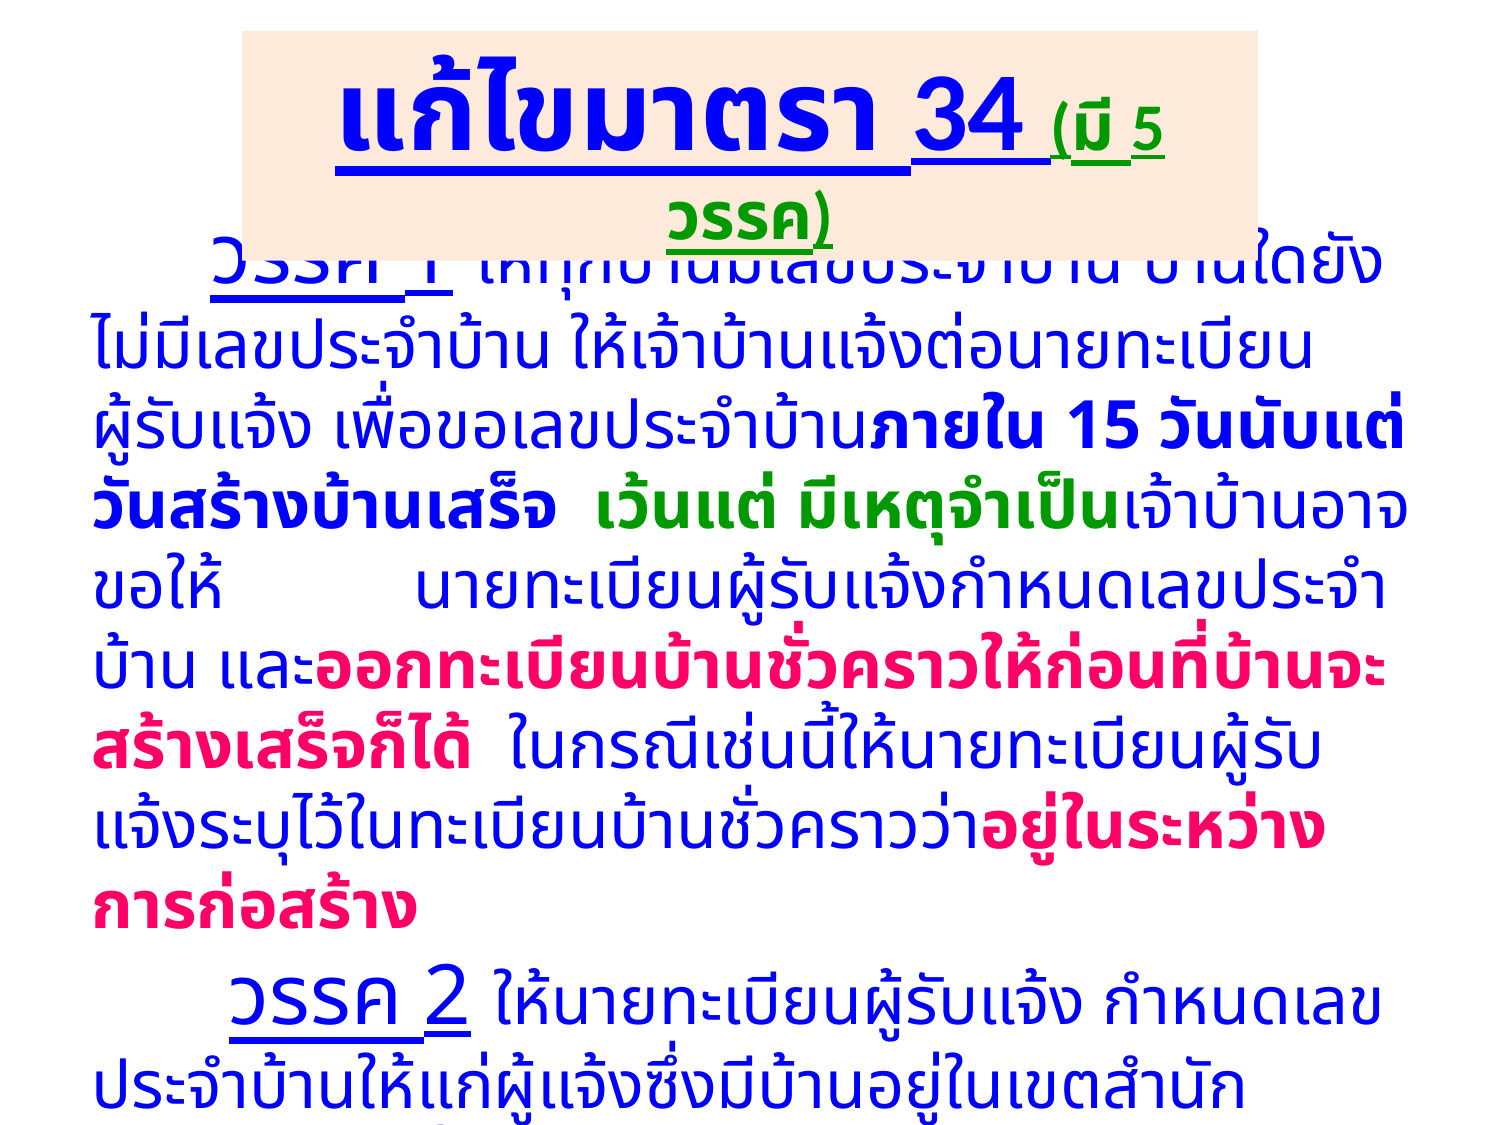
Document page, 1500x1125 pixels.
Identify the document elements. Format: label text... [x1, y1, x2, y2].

text_box แก้ไขมาตรา 34 (มี 5 วรรค) [242, 30, 1258, 261]
text_box วรรค 1 ให้ทุกบ้านมีเลขประจำบ้าน บ้านใดยังไม่มีเลขประจำบ้าน ให้เจ้าบ้านแจ้งต่อนายทะเบียนผู้รับแจ้ง เพื่อขอเลขประจำบ้านภายใน 15 วันนับแต่วันสร้างบ้านเสร็จ เว้นแต่ มีเหตุจำเป็นเจ้าบ้านอาจขอให้ นายทะเบียนผู้รับแจ้งกำหนดเลขประจำบ้าน และออกทะเบียนบ้านชั่วคราวให้ก่อนที่บ้านจะสร้างเสร็จก็ได้ ในกรณีเช่นนี้ให้นายทะเบียนผู้รับแจ้งระบุไว้ในทะเบียนบ้านชั่วคราวว่าอยู่ในระหว่างการก่อสร้าง วรรค 2 ให้นายทะเบียนผู้รับแจ้ง กำหนดเลขประจำบ้านให้แก่ผู้แจ้งซึ่งมีบ้านอยู่ในเขตสำนักทะเบียนท้องถิ่น ภายใน 7 วัน ถ้ามีบ้านอยู่นอกเขตสำนักทะเบียนท้องถิ่นให้กำหนดเลขประจำบ้าน ภายใน 30 วัน ทั้งนี้ นับแต่วันที่ได้รับคำขอ [76, 184, 1436, 1125]
